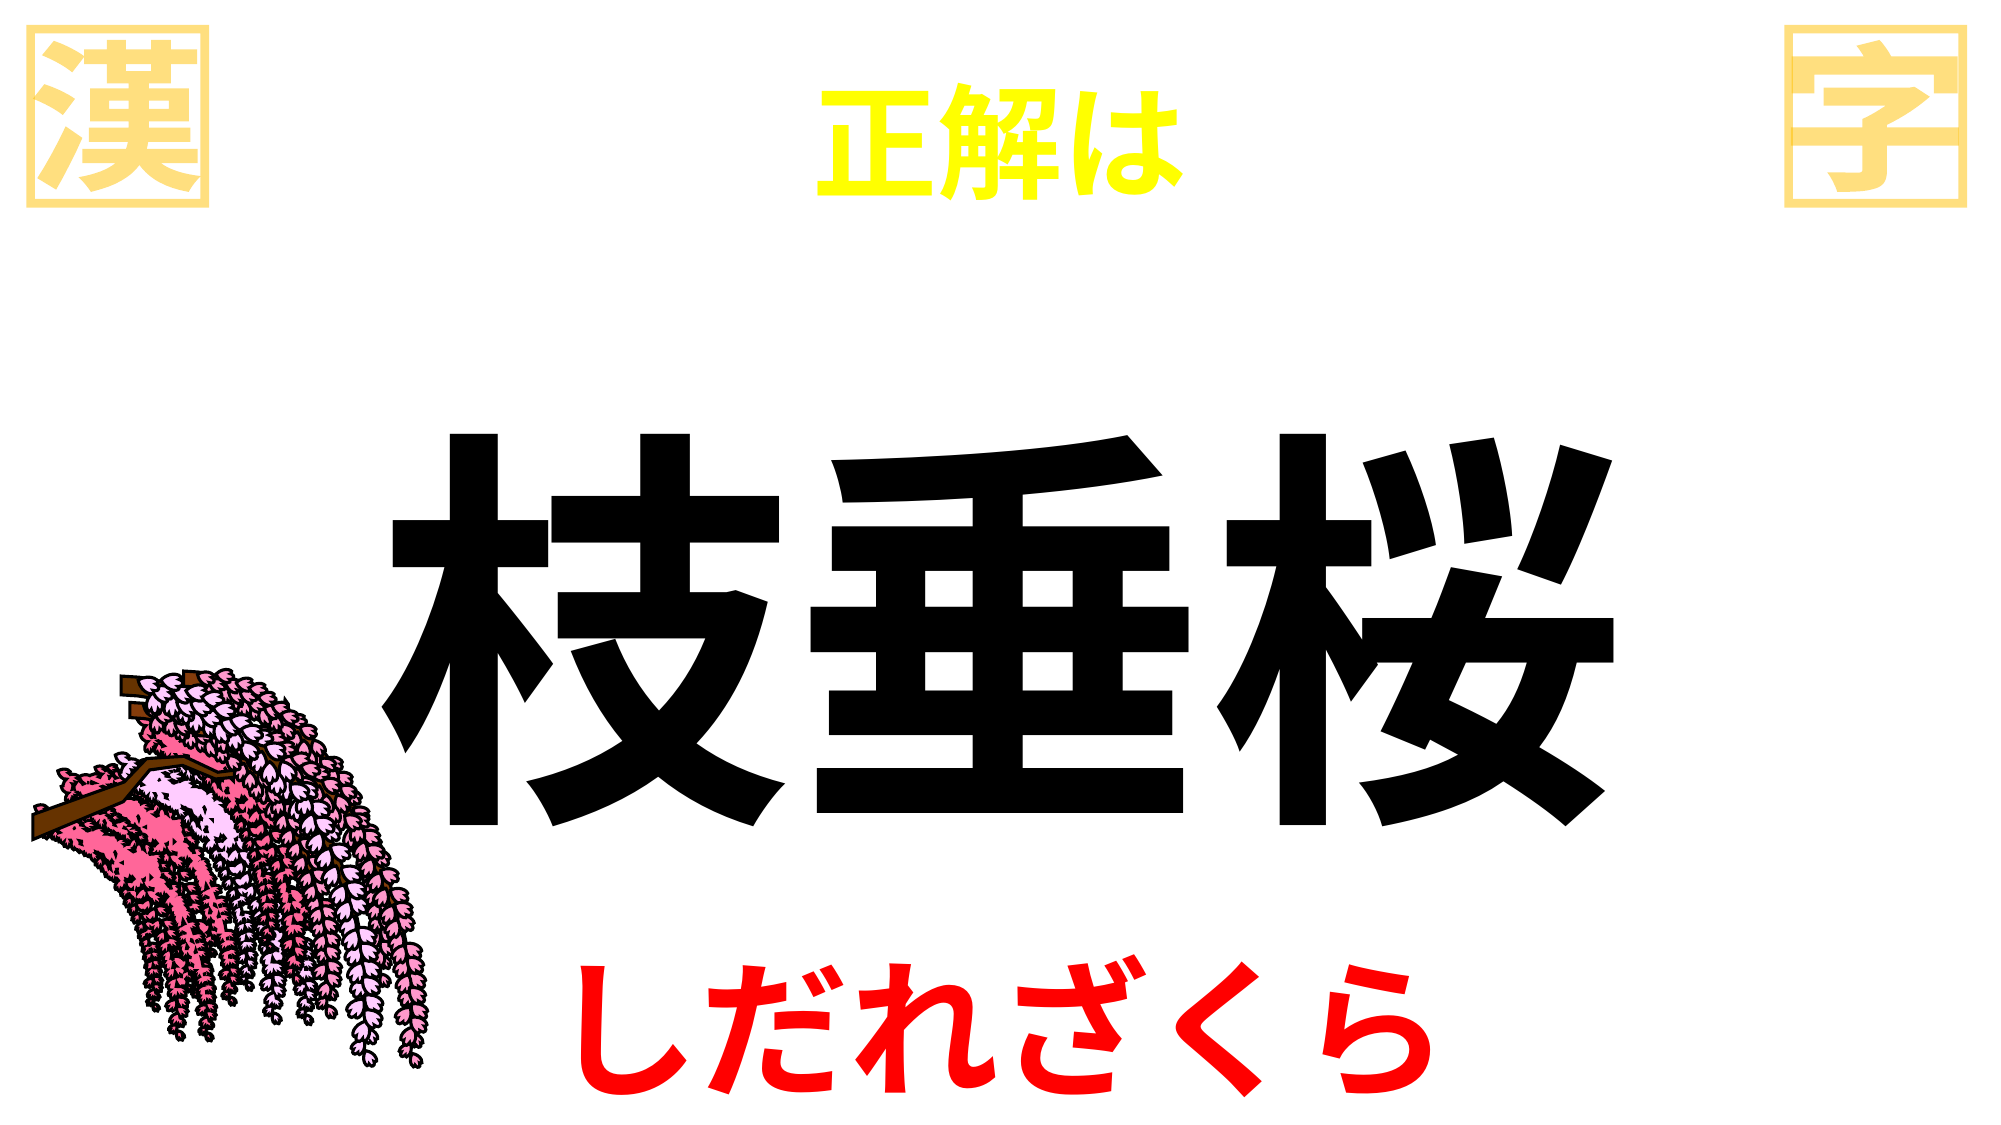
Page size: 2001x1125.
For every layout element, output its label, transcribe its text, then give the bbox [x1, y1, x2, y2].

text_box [26, 24, 210, 208]
text_box しだれざくら [0, 928, 2000, 1123]
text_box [32, 669, 429, 1068]
text_box 正解は [0, 57, 2000, 222]
text_box 枝垂桜 [359, 364, 1640, 880]
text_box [1784, 24, 1968, 208]
